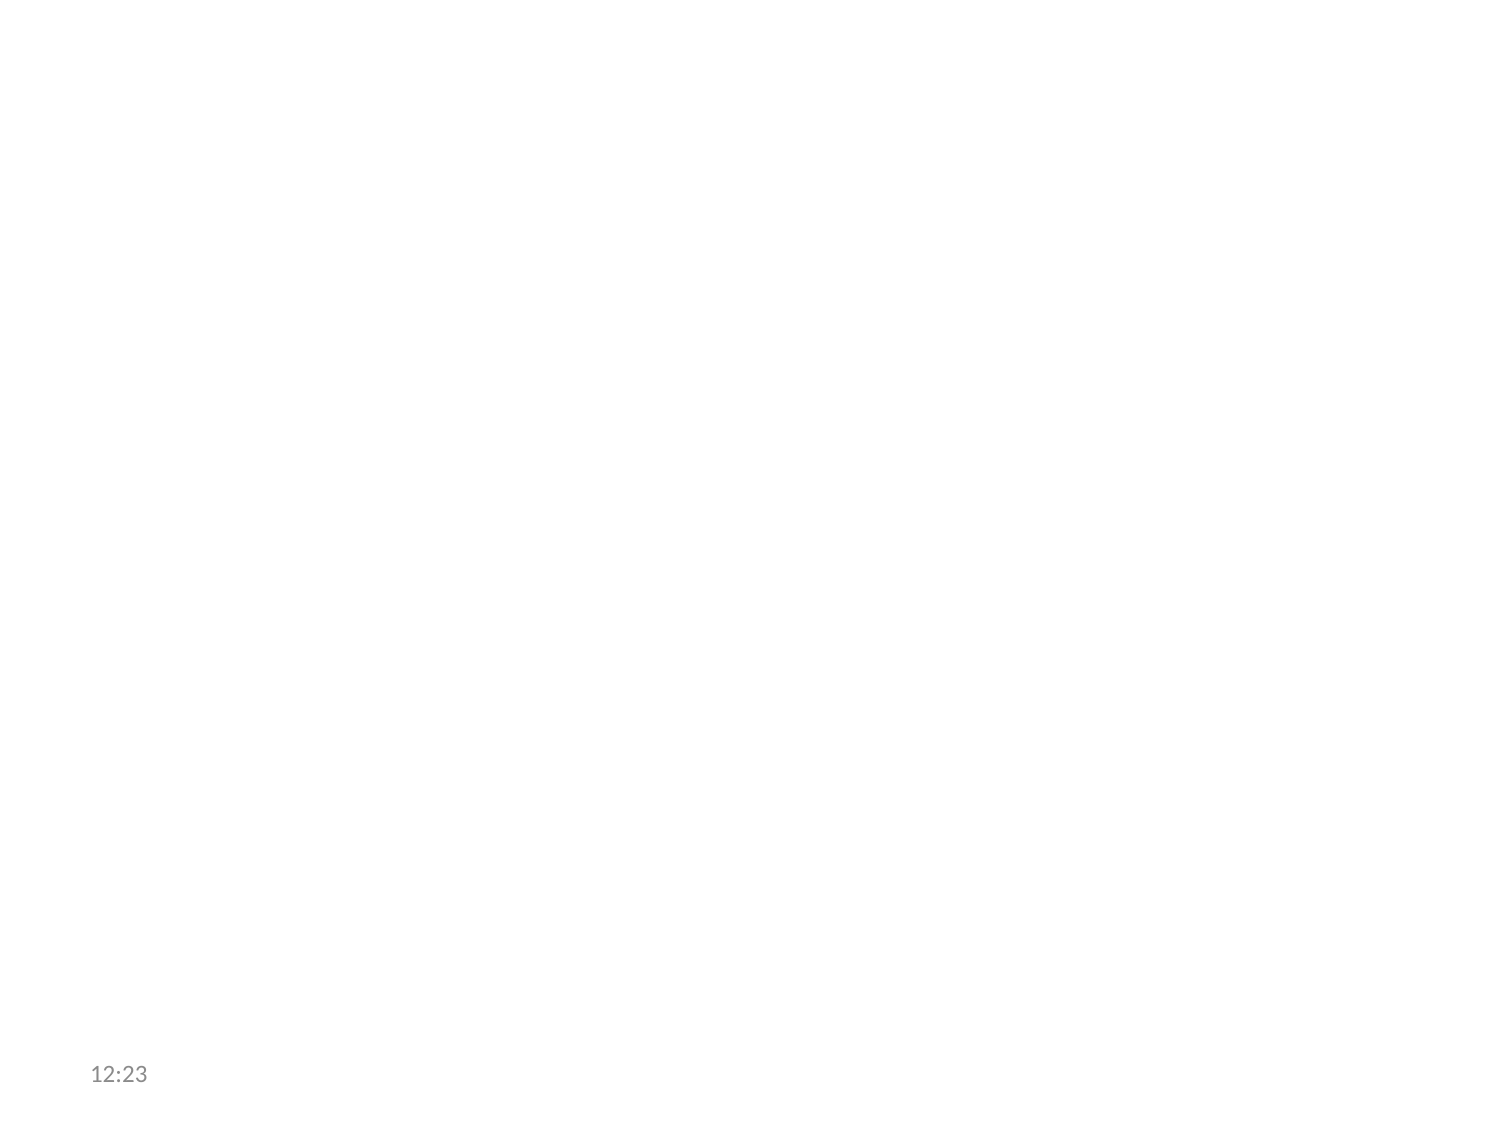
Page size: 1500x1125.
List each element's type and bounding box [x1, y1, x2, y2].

slide_number [75, 1042, 425, 1103]
